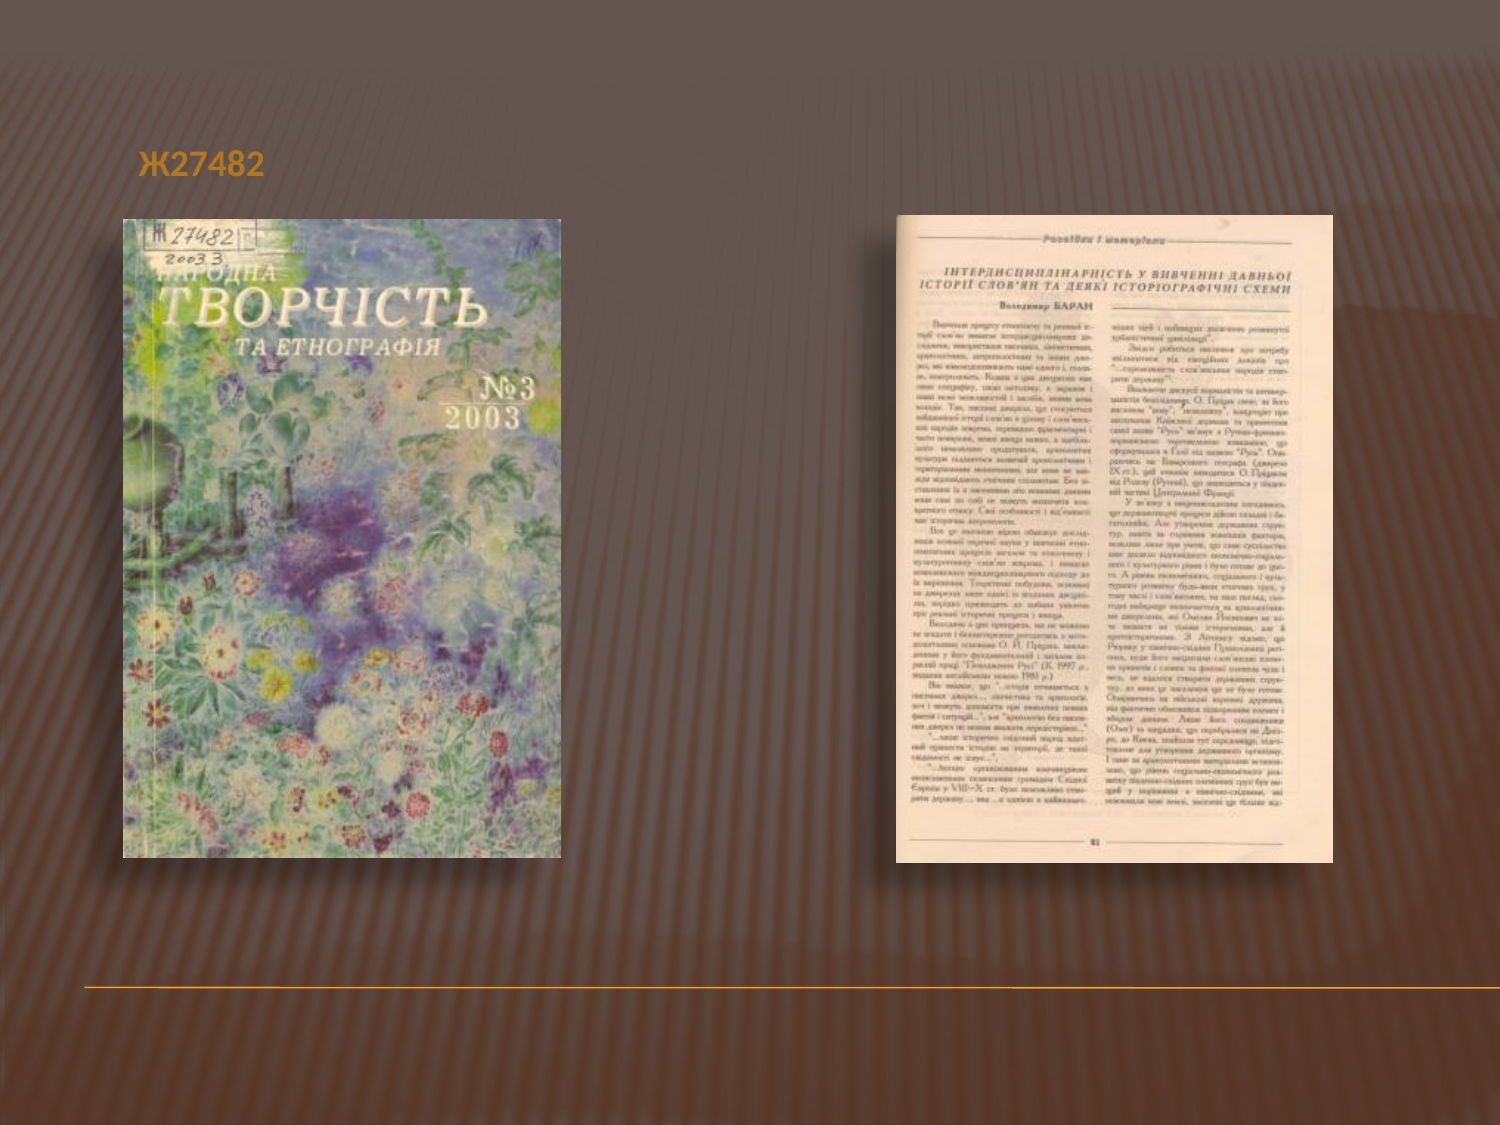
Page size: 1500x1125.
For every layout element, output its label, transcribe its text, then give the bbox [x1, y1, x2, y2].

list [896, 215, 1333, 863]
list Ж27482 [123, 109, 491, 215]
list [123, 219, 562, 859]
